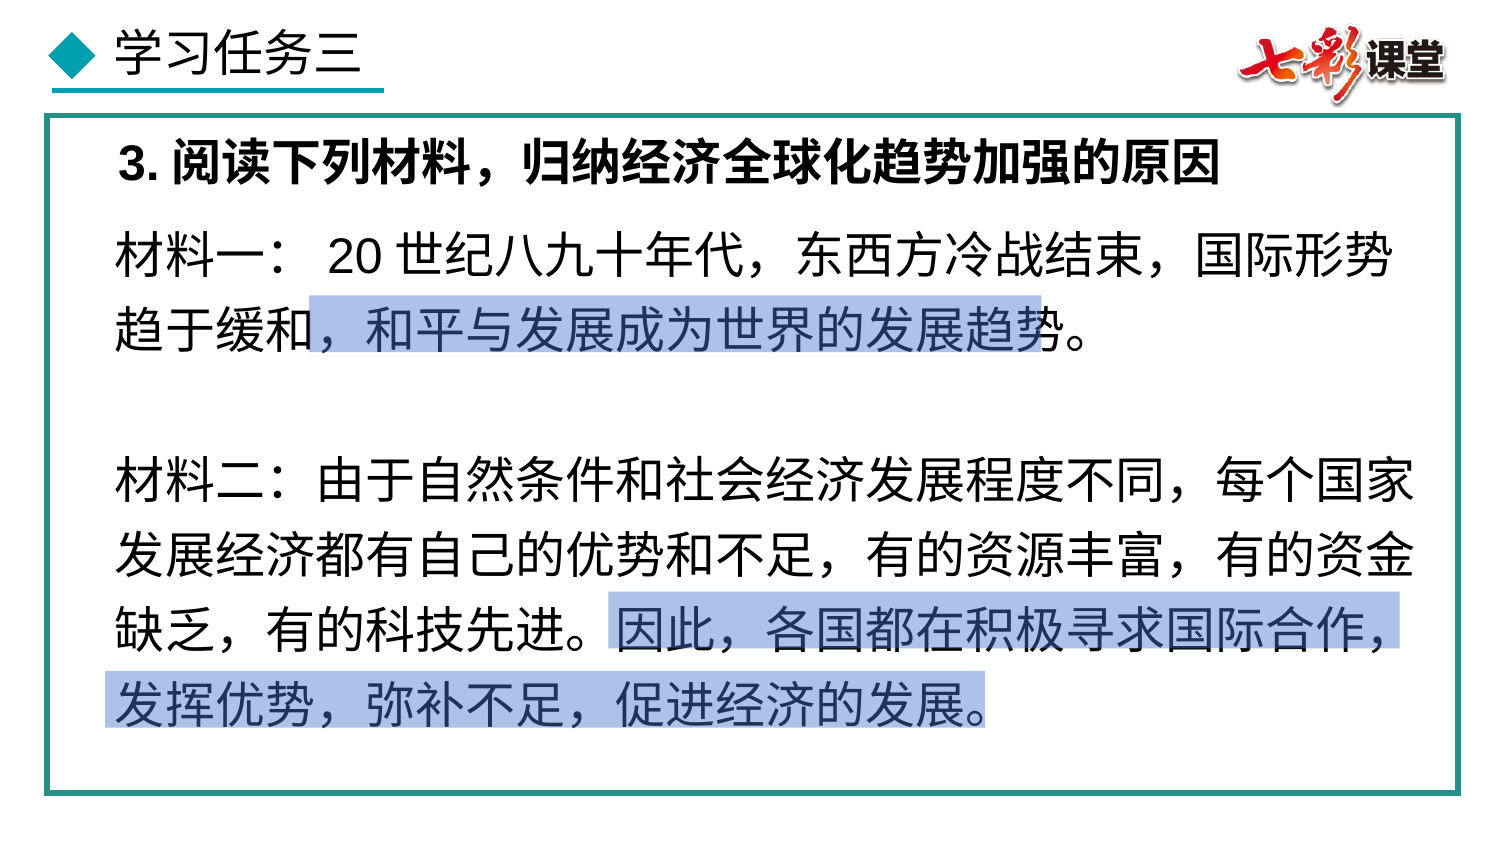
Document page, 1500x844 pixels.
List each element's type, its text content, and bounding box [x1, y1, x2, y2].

text_box [105, 670, 986, 728]
text_box [309, 295, 1042, 353]
text_box 材料一：20世纪八九十年代，东西方冷战结束，国际形势趋于缓和，和平与发展成为世界的发展趋势。 材料二：由于自然条件和社会经济发展程度不同，每个国家发展经济都有自己的优势和不足，有的资源丰富，有的资金缺乏，有的科技先进。因此，各国都在积极寻求国际合作，发挥优势，弥补不足，促进经济的发展。 [100, 201, 1449, 742]
picture [1234, 20, 1451, 108]
text_box 3.阅读下列材料，归纳经济全球化趋势加强的原因 [106, 124, 1234, 196]
text_box [608, 591, 1400, 649]
